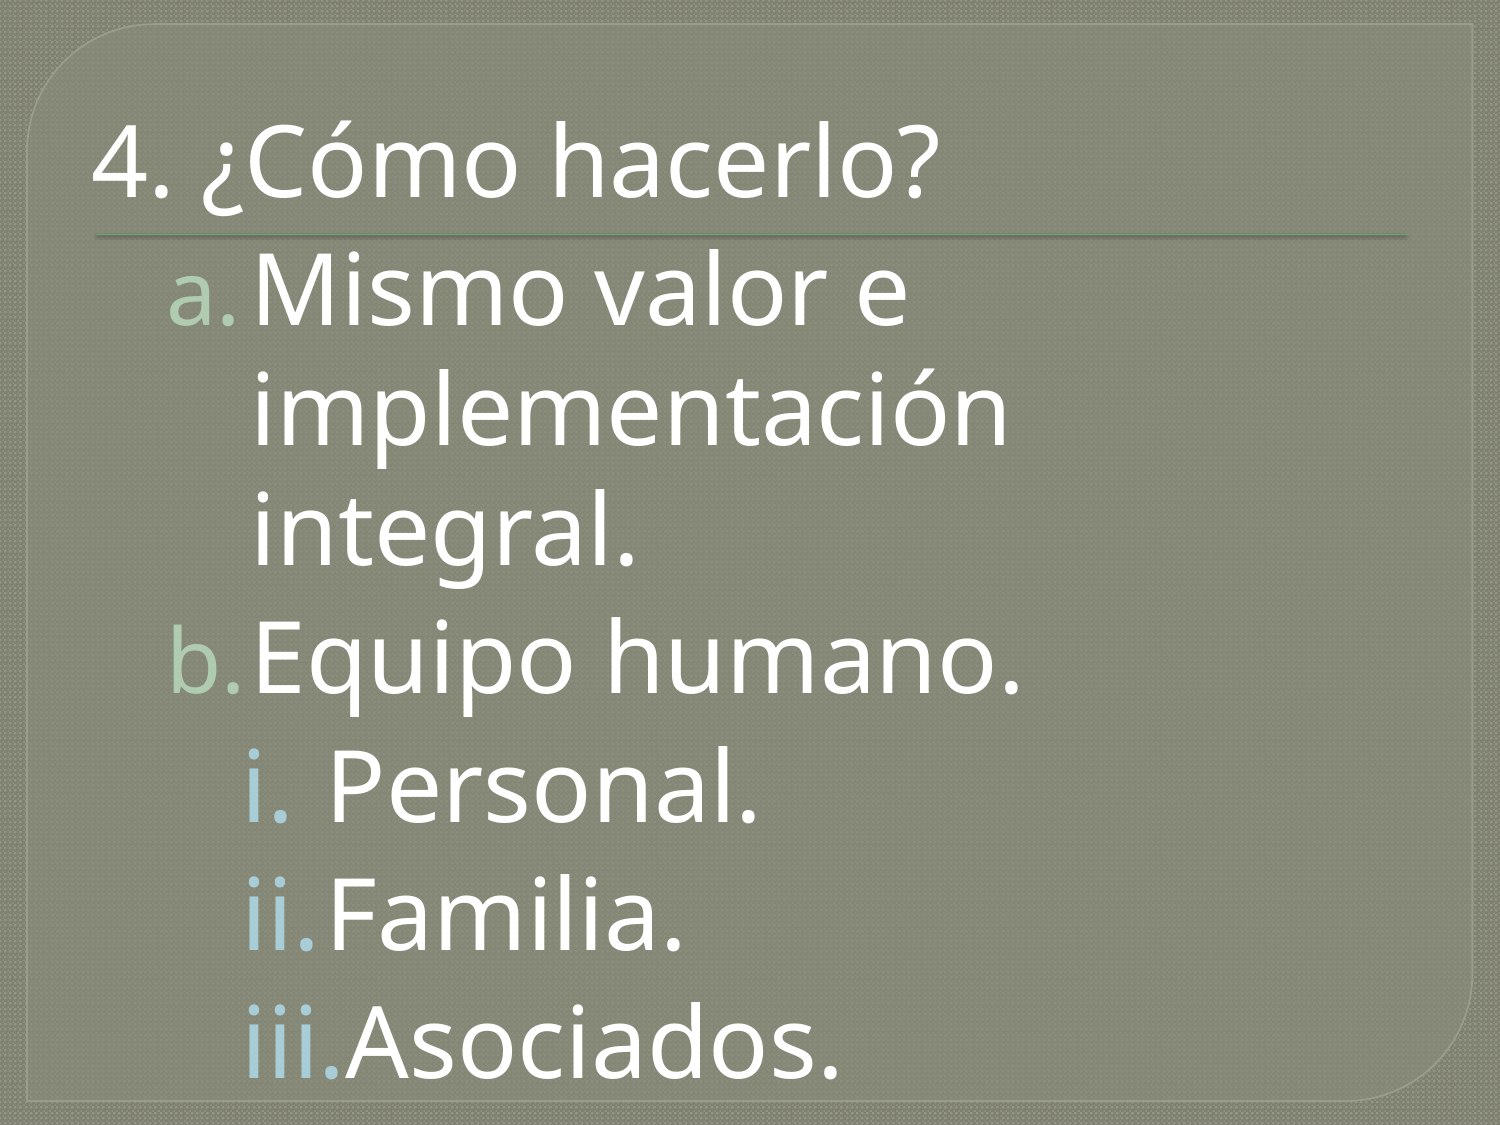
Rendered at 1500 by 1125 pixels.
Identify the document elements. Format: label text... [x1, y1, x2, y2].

list 4. ¿Cómo hacerlo? Mismo valor e implementación integral. Equipo humano. Personal. Familia. Asociados. [76, 90, 1427, 958]
